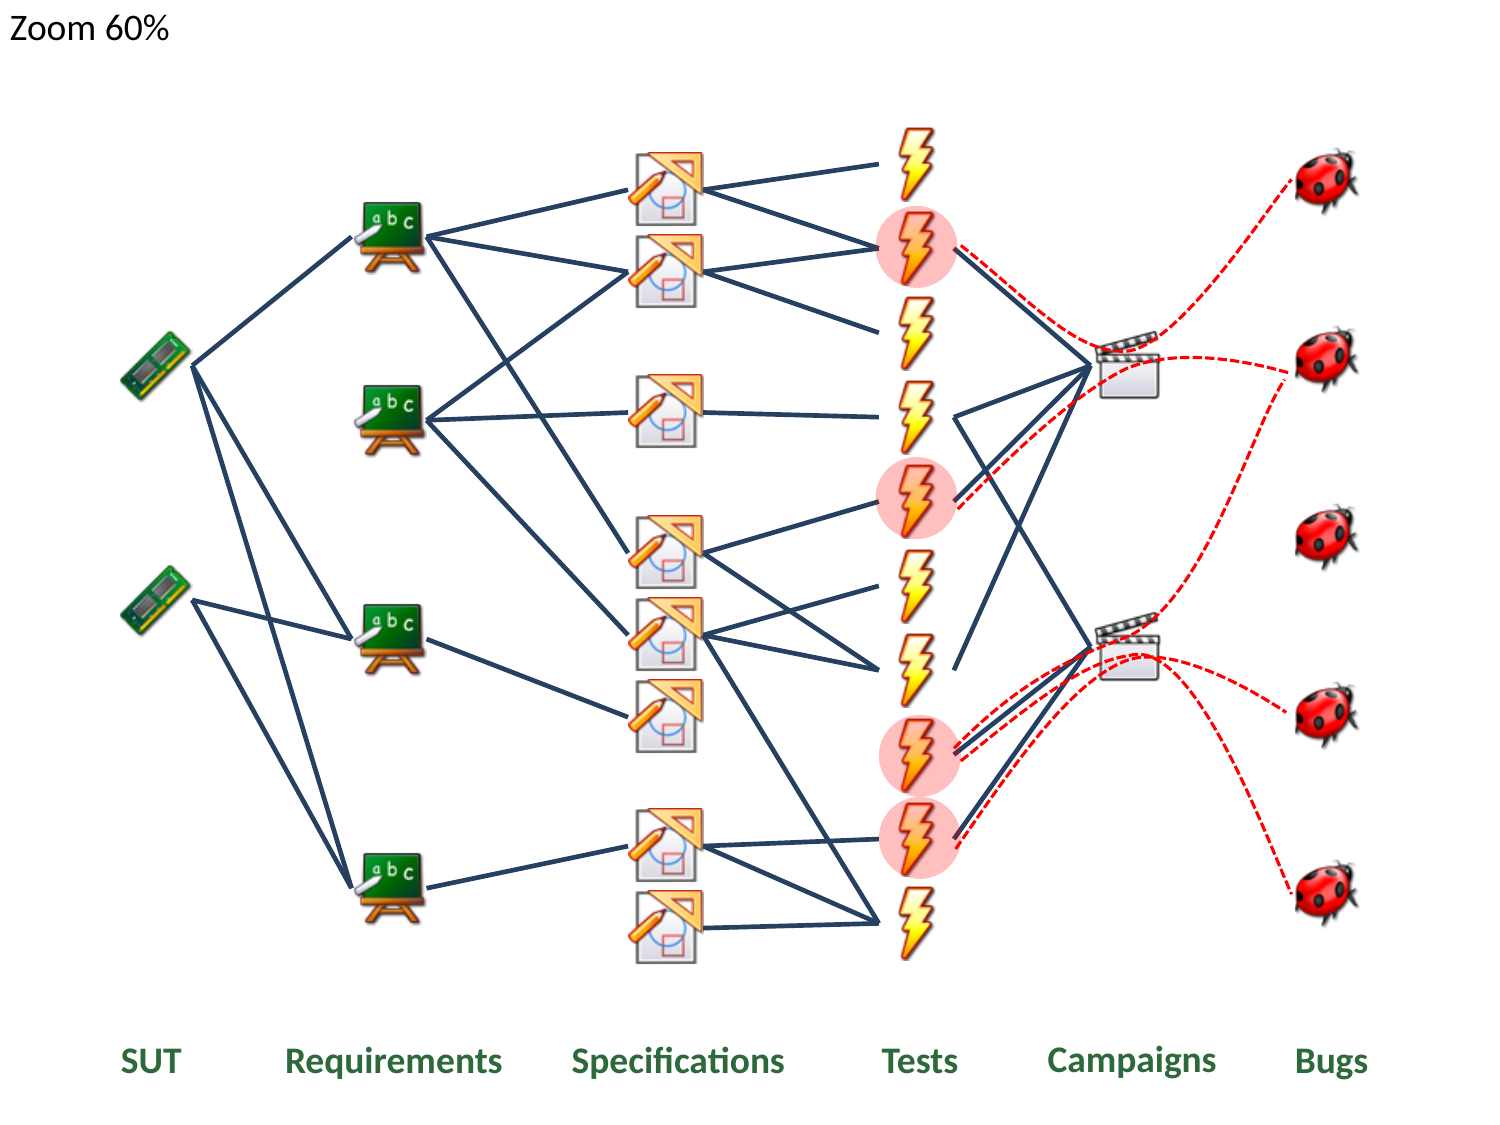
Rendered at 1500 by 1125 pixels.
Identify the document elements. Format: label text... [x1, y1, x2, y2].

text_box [426, 189, 629, 236]
picture [627, 808, 702, 884]
picture [1288, 677, 1365, 753]
picture [629, 374, 704, 451]
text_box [953, 646, 1091, 840]
picture [878, 463, 953, 540]
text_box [191, 599, 352, 889]
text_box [426, 419, 629, 636]
picture [880, 548, 953, 624]
picture [1288, 321, 1365, 397]
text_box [702, 189, 880, 247]
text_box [702, 279, 880, 333]
picture [880, 716, 953, 793]
text_box SUT [106, 1029, 197, 1089]
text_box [426, 236, 629, 271]
text_box [1095, 668, 1283, 891]
picture [1091, 327, 1166, 404]
picture [116, 327, 191, 404]
text_box [1169, 658, 1283, 739]
text_box Zoom 60% [0, 0, 185, 56]
text_box [962, 181, 1283, 330]
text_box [426, 638, 629, 718]
picture [878, 126, 955, 202]
picture [1288, 499, 1365, 575]
picture [627, 679, 702, 755]
picture [351, 198, 426, 275]
picture [627, 152, 704, 228]
picture [880, 632, 953, 708]
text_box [953, 365, 1091, 416]
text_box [702, 412, 880, 418]
picture [116, 562, 193, 638]
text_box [426, 845, 629, 889]
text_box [953, 248, 1091, 363]
picture [627, 597, 702, 673]
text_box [702, 501, 880, 552]
text_box Tests [866, 1029, 974, 1089]
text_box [702, 163, 880, 189]
picture [629, 234, 702, 310]
text_box Requirements [270, 1029, 518, 1089]
picture [878, 379, 953, 455]
picture [878, 295, 953, 371]
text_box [191, 236, 352, 364]
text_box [702, 248, 880, 273]
text_box Bugs [1280, 1029, 1384, 1089]
picture [629, 515, 702, 591]
picture [878, 885, 955, 962]
text_box Campaigns [1032, 1027, 1232, 1087]
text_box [702, 678, 880, 924]
picture [351, 850, 427, 926]
text_box [1096, 357, 1283, 453]
picture [352, 601, 427, 677]
picture [1288, 855, 1365, 931]
picture [1091, 609, 1166, 685]
picture [627, 890, 704, 966]
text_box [702, 552, 880, 671]
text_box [953, 416, 1091, 645]
picture [880, 801, 955, 877]
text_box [426, 271, 629, 419]
picture [352, 382, 426, 458]
picture [1288, 143, 1365, 219]
picture [880, 210, 955, 287]
text_box [1096, 381, 1283, 608]
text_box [191, 365, 352, 599]
text_box Specifications [556, 1029, 801, 1089]
